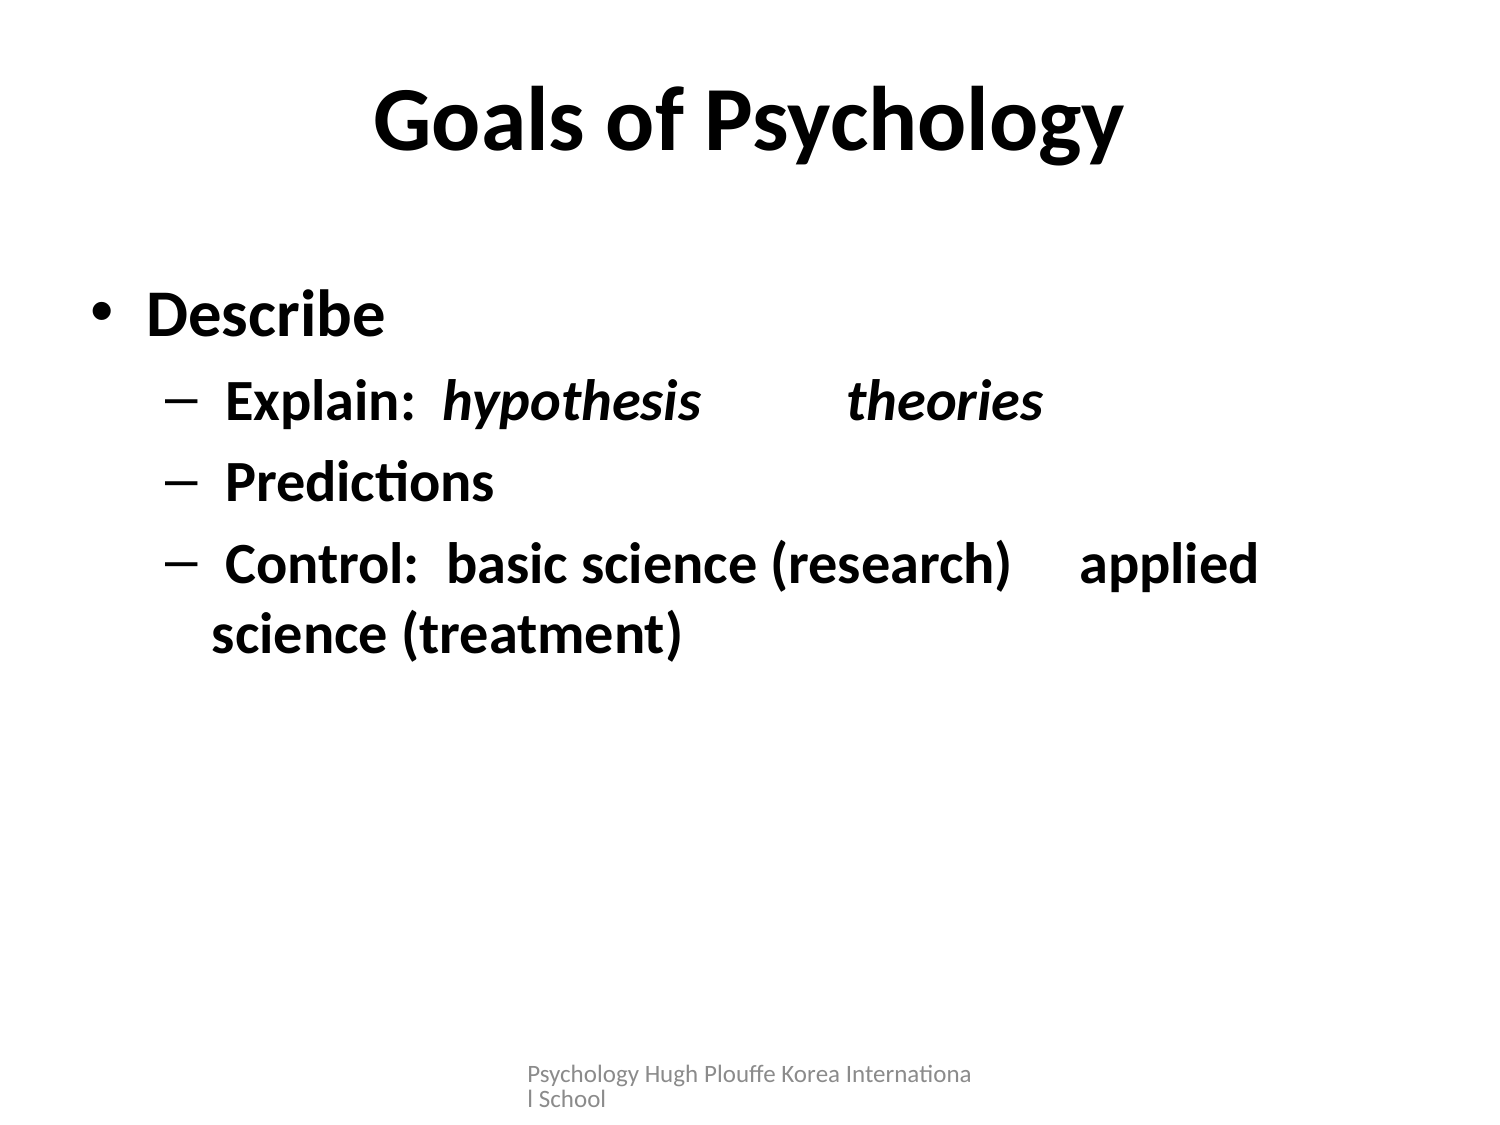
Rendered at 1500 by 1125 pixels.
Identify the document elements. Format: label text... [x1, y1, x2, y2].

title Goals of Psychology [75, 45, 1425, 233]
footer Psychology Hugh Plouffe Korea International School [512, 1042, 988, 1103]
list Describe Explain: hypothesis theories Predictions Control: basic science (research) applied science (treatment) [75, 262, 1425, 1005]
